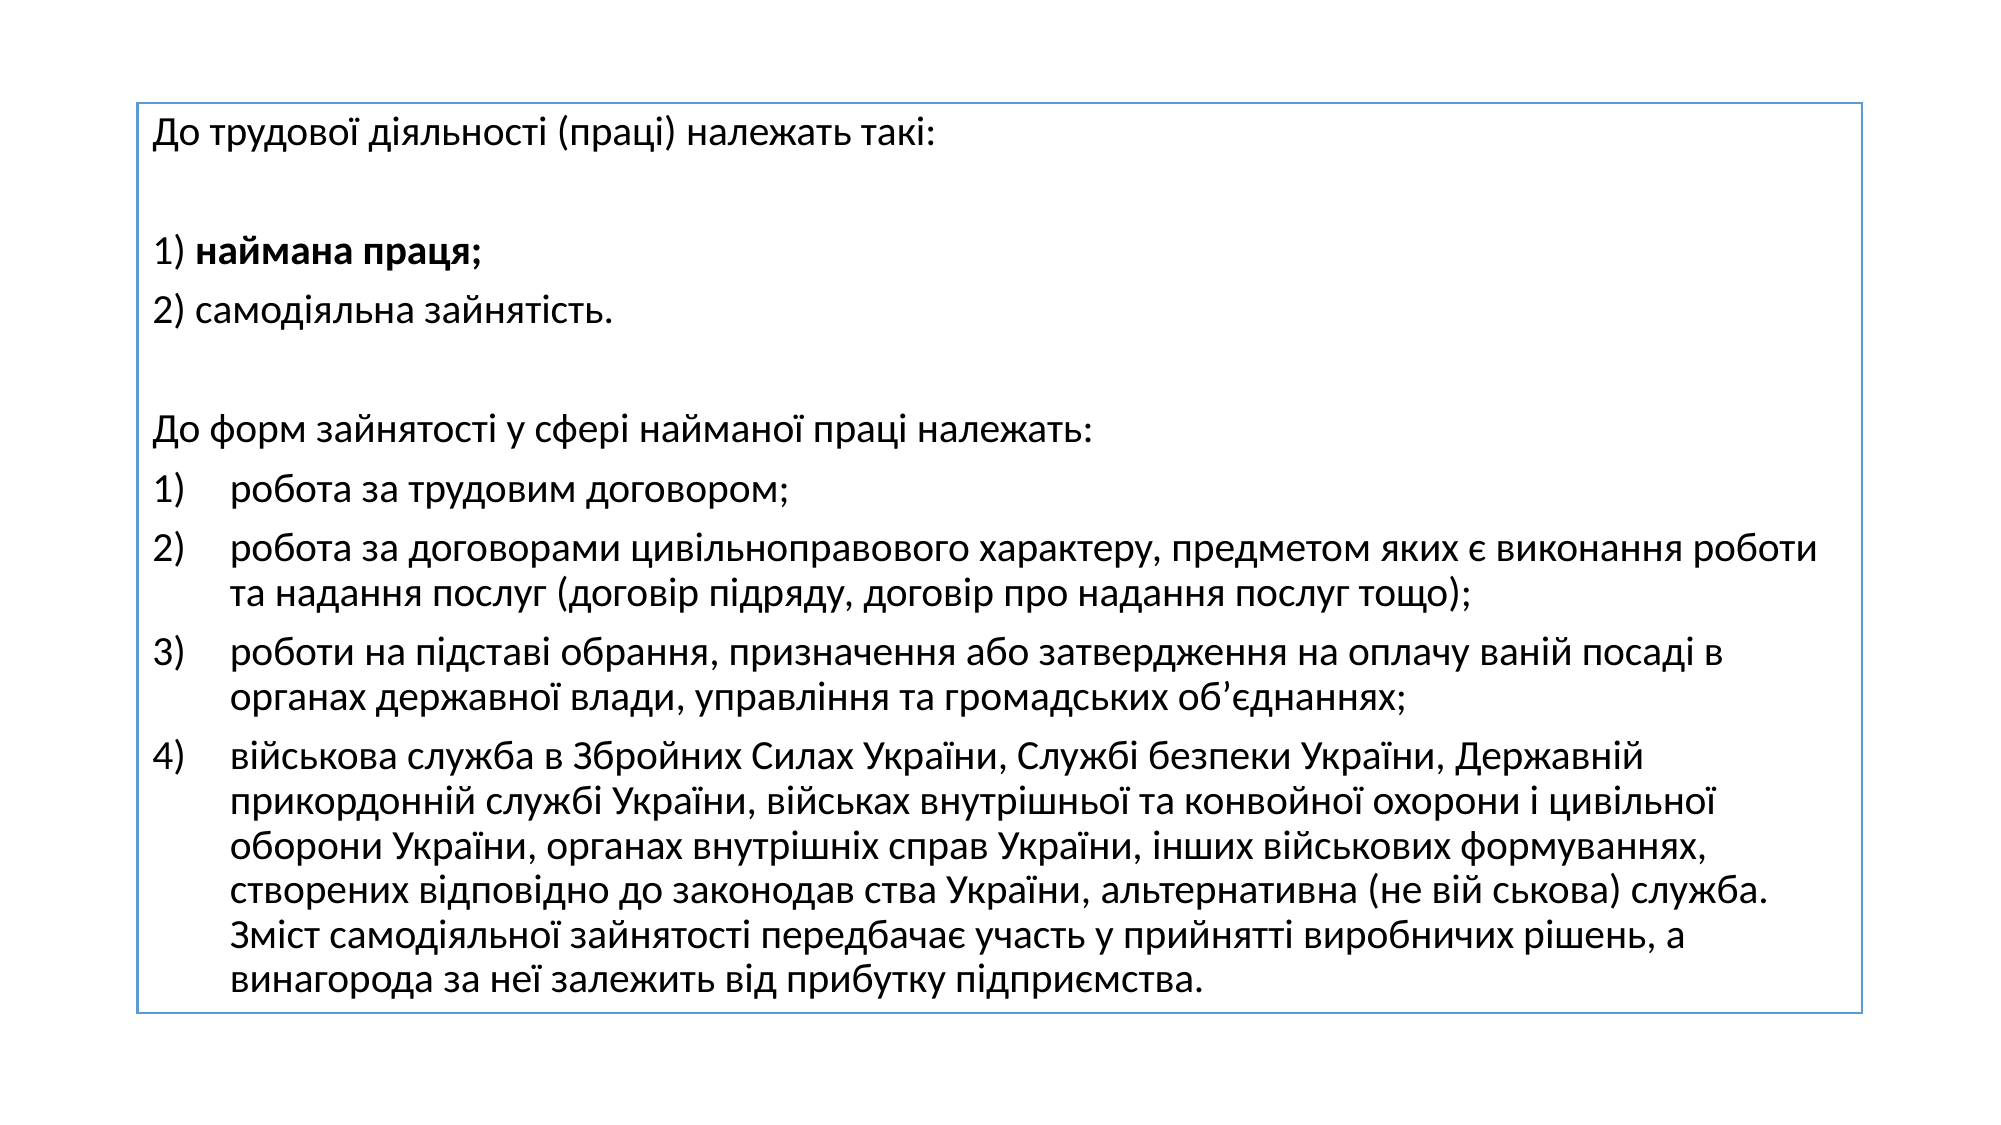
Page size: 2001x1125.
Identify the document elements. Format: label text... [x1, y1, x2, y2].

list До трудової діяльності (праці) належать такі: 1) наймана праця; 2) самодіяльна зайнятість. До форм зайнятості у сфері найманої праці належать: робота за трудовим договором; робота за договорами цивільноправового характеру, предметом яких є виконання роботи та надання послуг (договір підряду, договір про надання послуг тощо); роботи на підставі обрання, призначення або затвердження на оплачу ваній посаді в органах державної влади, управління та громадських об’єднаннях; військова служба в Збройних Силах України, Службі безпеки України, Державній прикордонній службі України, військах внутрішньої та конвойної охорони і цивільної оборони України, органах внутрішніх справ України, інших військових формуваннях, створених відповідно до законодав ства України, альтернативна (не вій ськова) служба. Зміст самодіяльної зайнятості передбачає участь у прийнятті виробничих рішень, а винагорода за неї залежить від прибутку підприємства. [136, 102, 1863, 1014]
